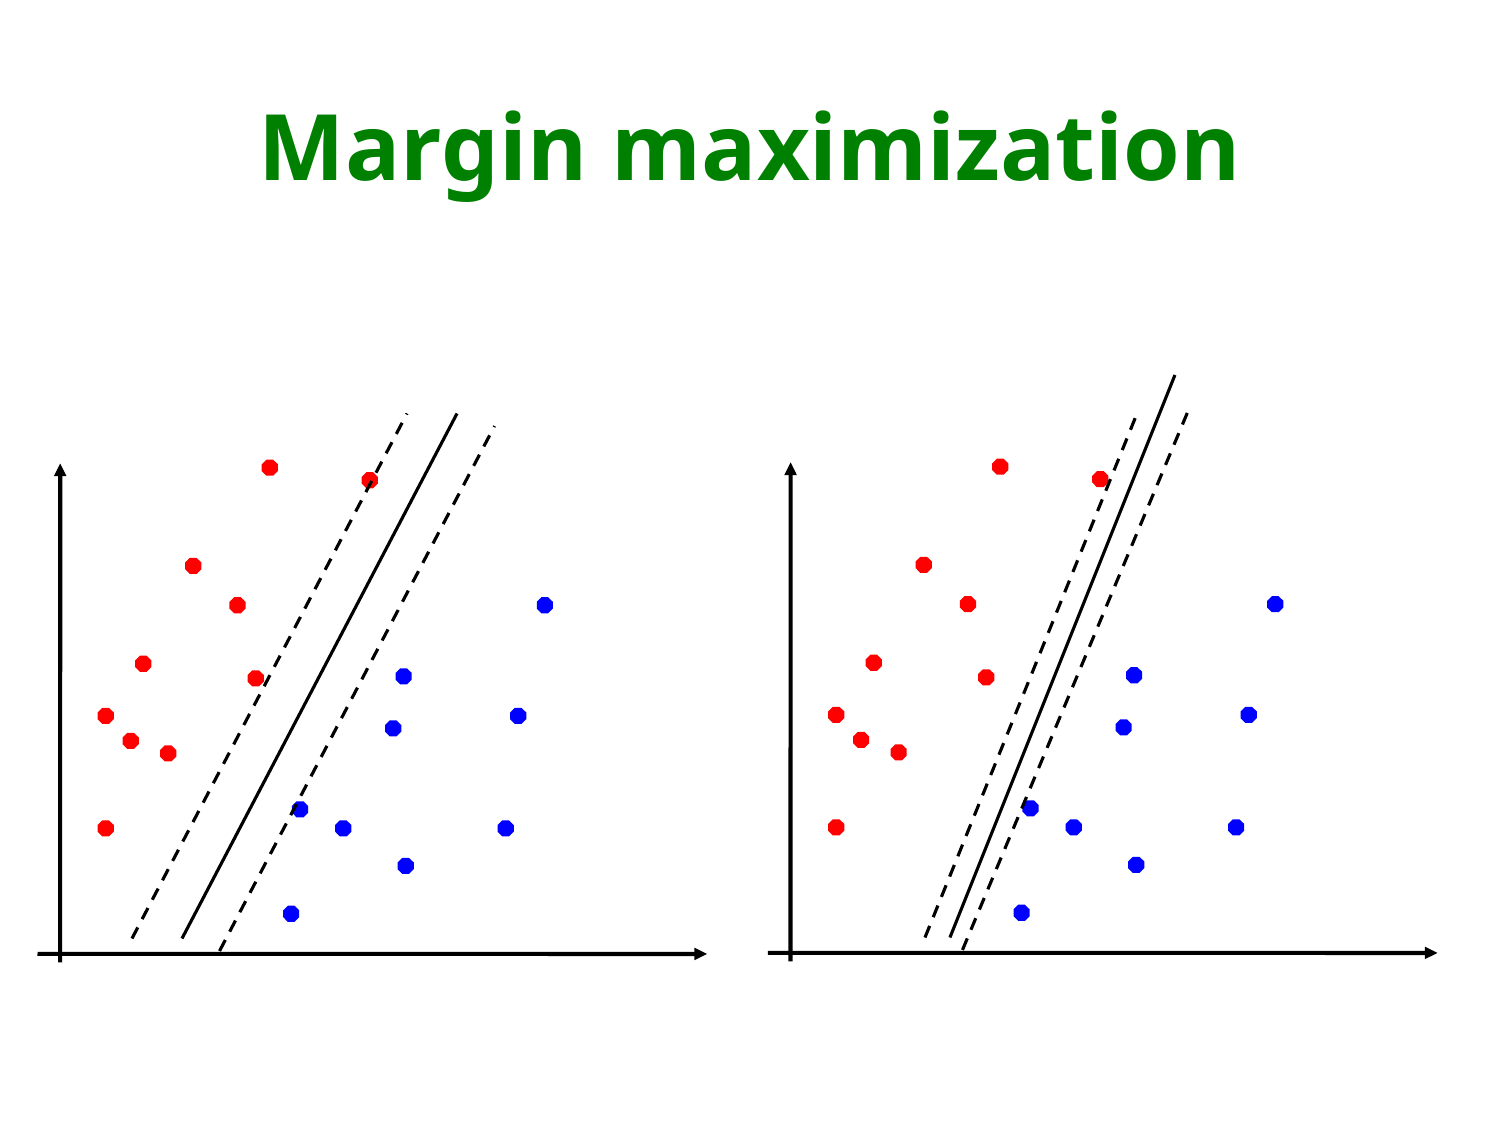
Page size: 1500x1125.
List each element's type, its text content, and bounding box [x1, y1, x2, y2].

text_box [160, 746, 176, 761]
text_box [960, 596, 976, 612]
text_box [1126, 667, 1142, 683]
text_box [828, 707, 844, 723]
text_box [135, 656, 151, 672]
text_box [1228, 820, 1244, 835]
text_box [123, 733, 139, 749]
text_box [292, 802, 308, 817]
text_box [866, 655, 881, 671]
text_box [230, 597, 245, 613]
text_box [185, 558, 201, 574]
text_box [1128, 857, 1144, 873]
text_box [537, 597, 553, 613]
title Margin maximization [87, 62, 1413, 226]
text_box [498, 821, 514, 836]
text_box [767, 946, 1438, 960]
text_box [98, 708, 114, 724]
text_box [891, 745, 906, 760]
text_box [335, 821, 351, 836]
text_box [262, 460, 278, 475]
text_box [1116, 720, 1131, 735]
text_box [1092, 471, 1108, 487]
text_box [1267, 596, 1283, 612]
text_box [1023, 801, 1038, 816]
text_box [398, 858, 414, 874]
text_box [992, 459, 1008, 474]
text_box [510, 708, 526, 724]
text_box [396, 669, 411, 684]
text_box [362, 472, 378, 488]
text_box [784, 462, 797, 952]
text_box [828, 820, 844, 835]
text_box [853, 732, 869, 748]
text_box [248, 671, 264, 686]
text_box [53, 463, 67, 953]
text_box [283, 906, 299, 922]
text_box [1241, 707, 1256, 723]
text_box [1014, 905, 1029, 921]
text_box [1066, 820, 1082, 835]
text_box [978, 670, 994, 685]
text_box [916, 557, 932, 573]
text_box [98, 821, 114, 836]
text_box [385, 721, 401, 736]
text_box [37, 947, 708, 961]
